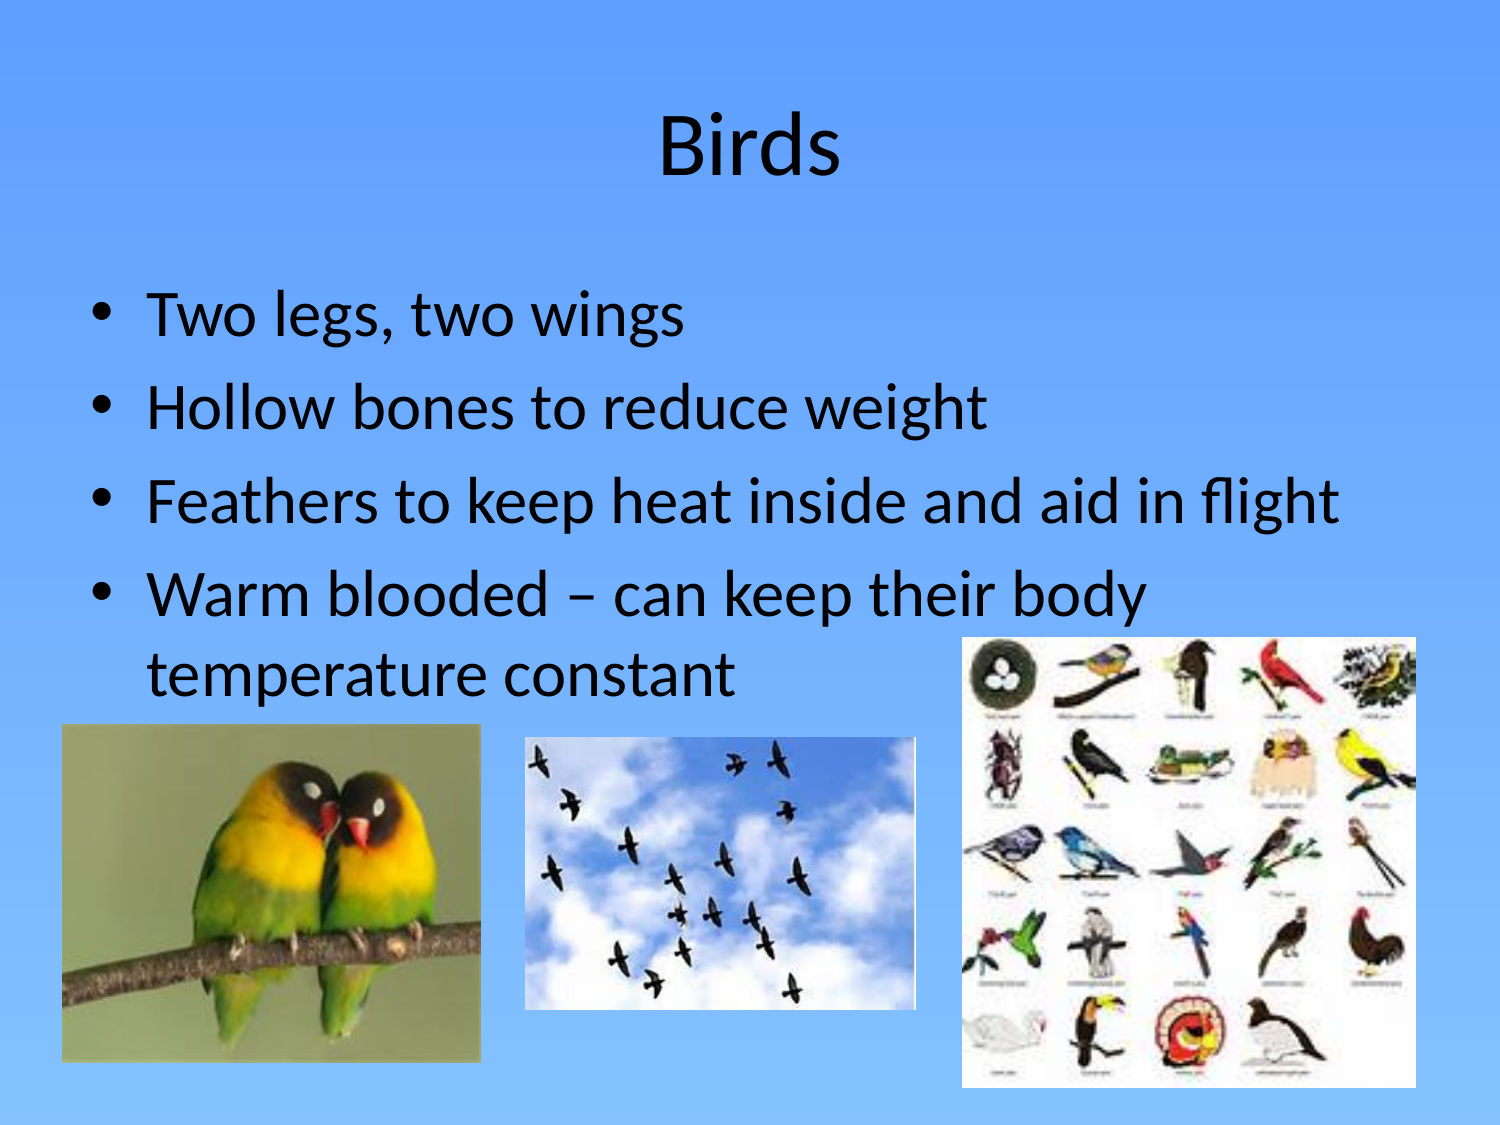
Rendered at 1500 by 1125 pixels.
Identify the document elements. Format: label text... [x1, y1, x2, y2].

picture [962, 637, 1416, 1088]
picture [62, 724, 482, 1063]
list Two legs, two wings Hollow bones to reduce weight Feathers to keep heat inside and aid in flight Warm blooded – can keep their body temperature constant [75, 262, 1425, 1005]
title Birds [75, 45, 1425, 233]
picture [524, 737, 916, 1010]
